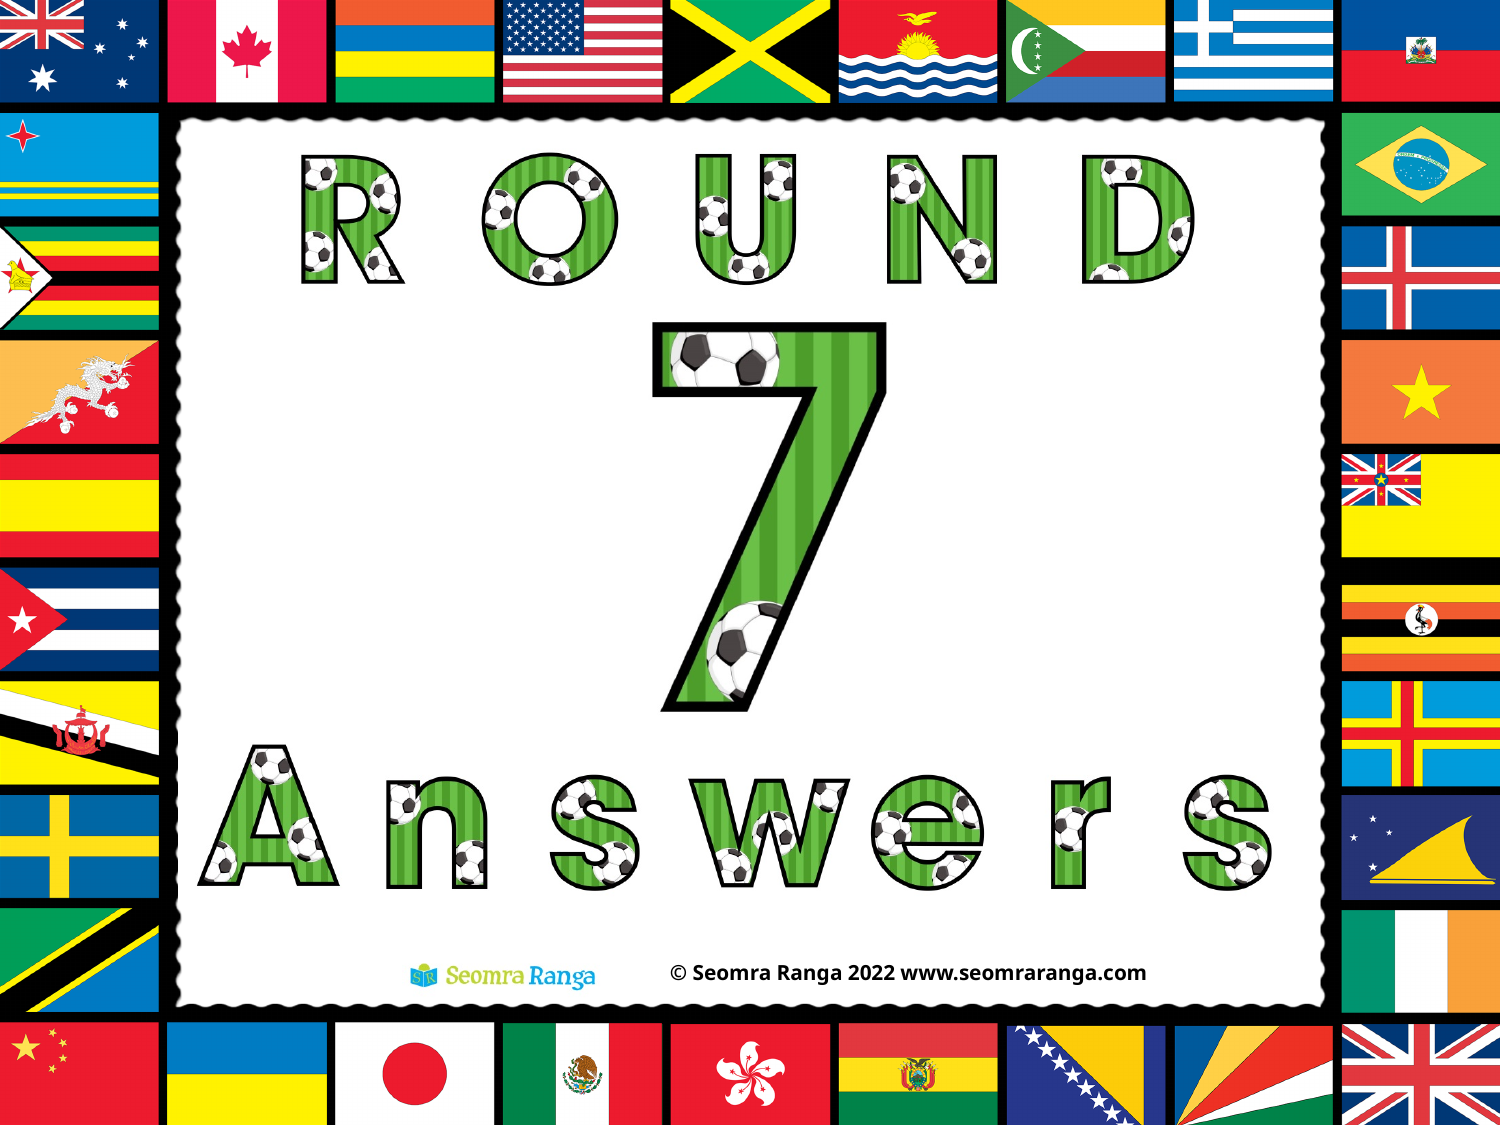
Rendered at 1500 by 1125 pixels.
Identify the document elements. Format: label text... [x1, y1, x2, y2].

picture [10, 122, 36, 150]
picture [0, 0, 1500, 1125]
text_box © Seomra Ranga 2022 www.seomraranga.com [631, 952, 1187, 993]
